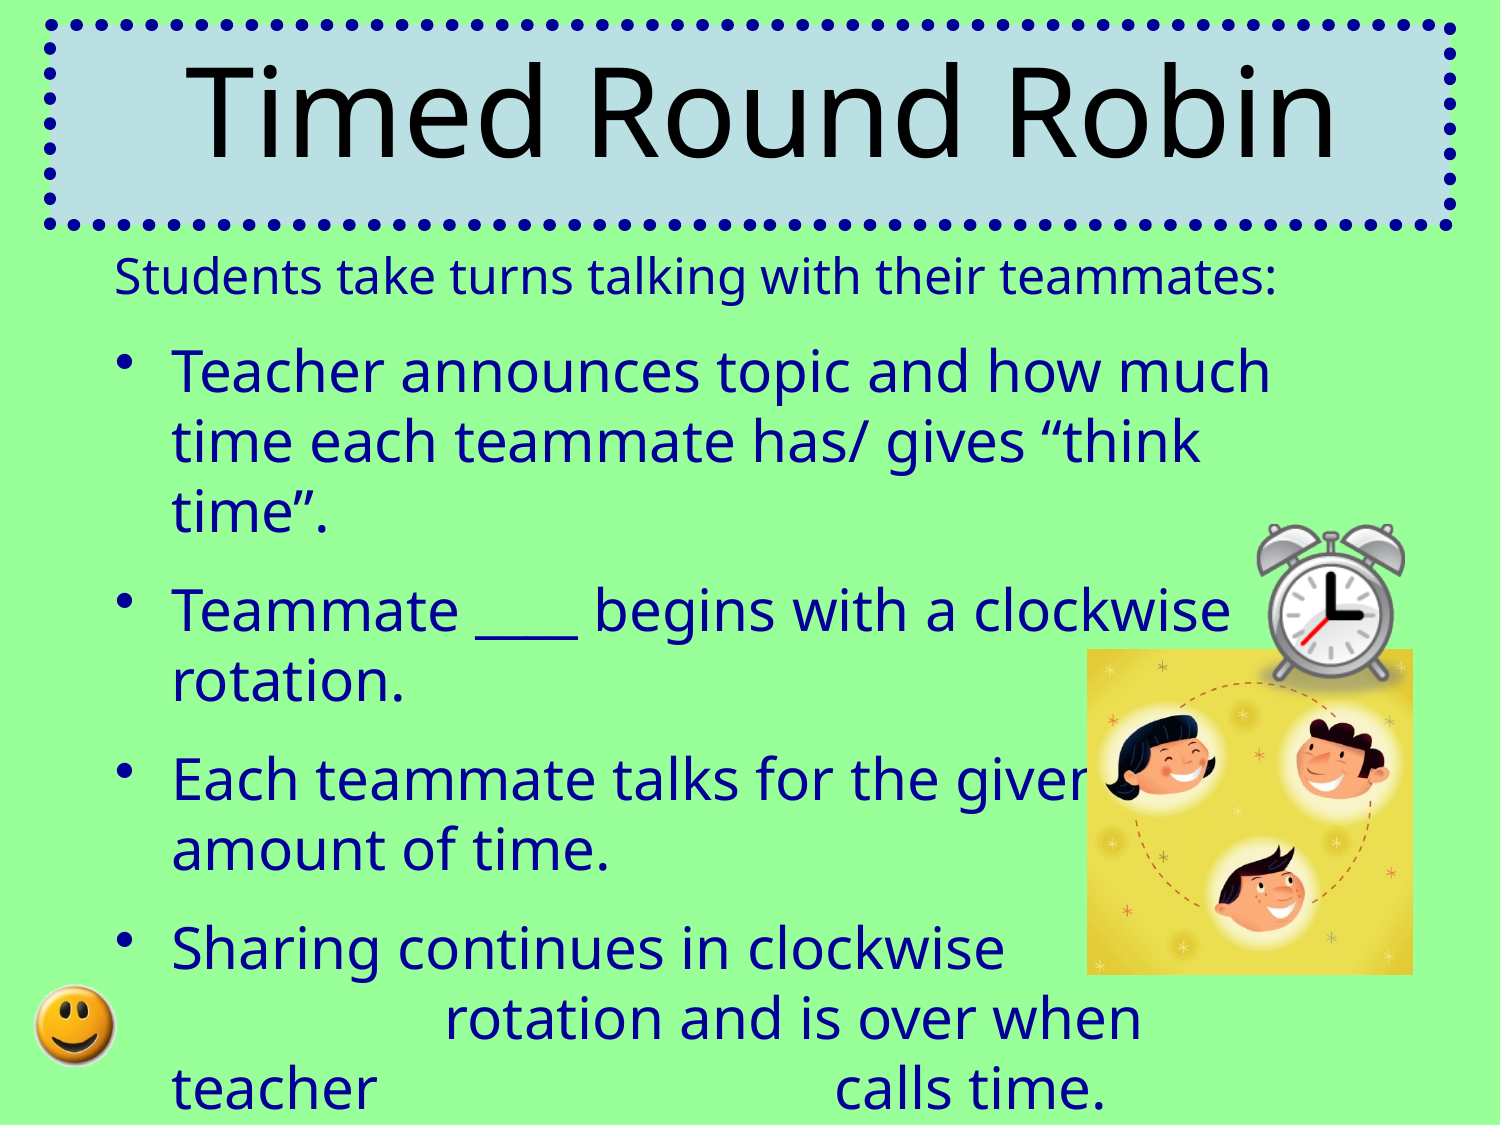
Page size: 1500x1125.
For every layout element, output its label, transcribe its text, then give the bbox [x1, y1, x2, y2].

text_box Students take turns talking with their teammates: Teacher announces topic and how much time each teammate has/ gives “think time”. Teammate ____ begins with a clockwise rotation. Each teammate talks for the given amount of time. Sharing continues in clockwise rotation and is over when teacher calls time. [99, 237, 1338, 1125]
text_box [50, 24, 1450, 225]
picture [24, 974, 126, 1076]
picture [1087, 512, 1426, 976]
text_box Timed Round Robin [99, 24, 1427, 190]
